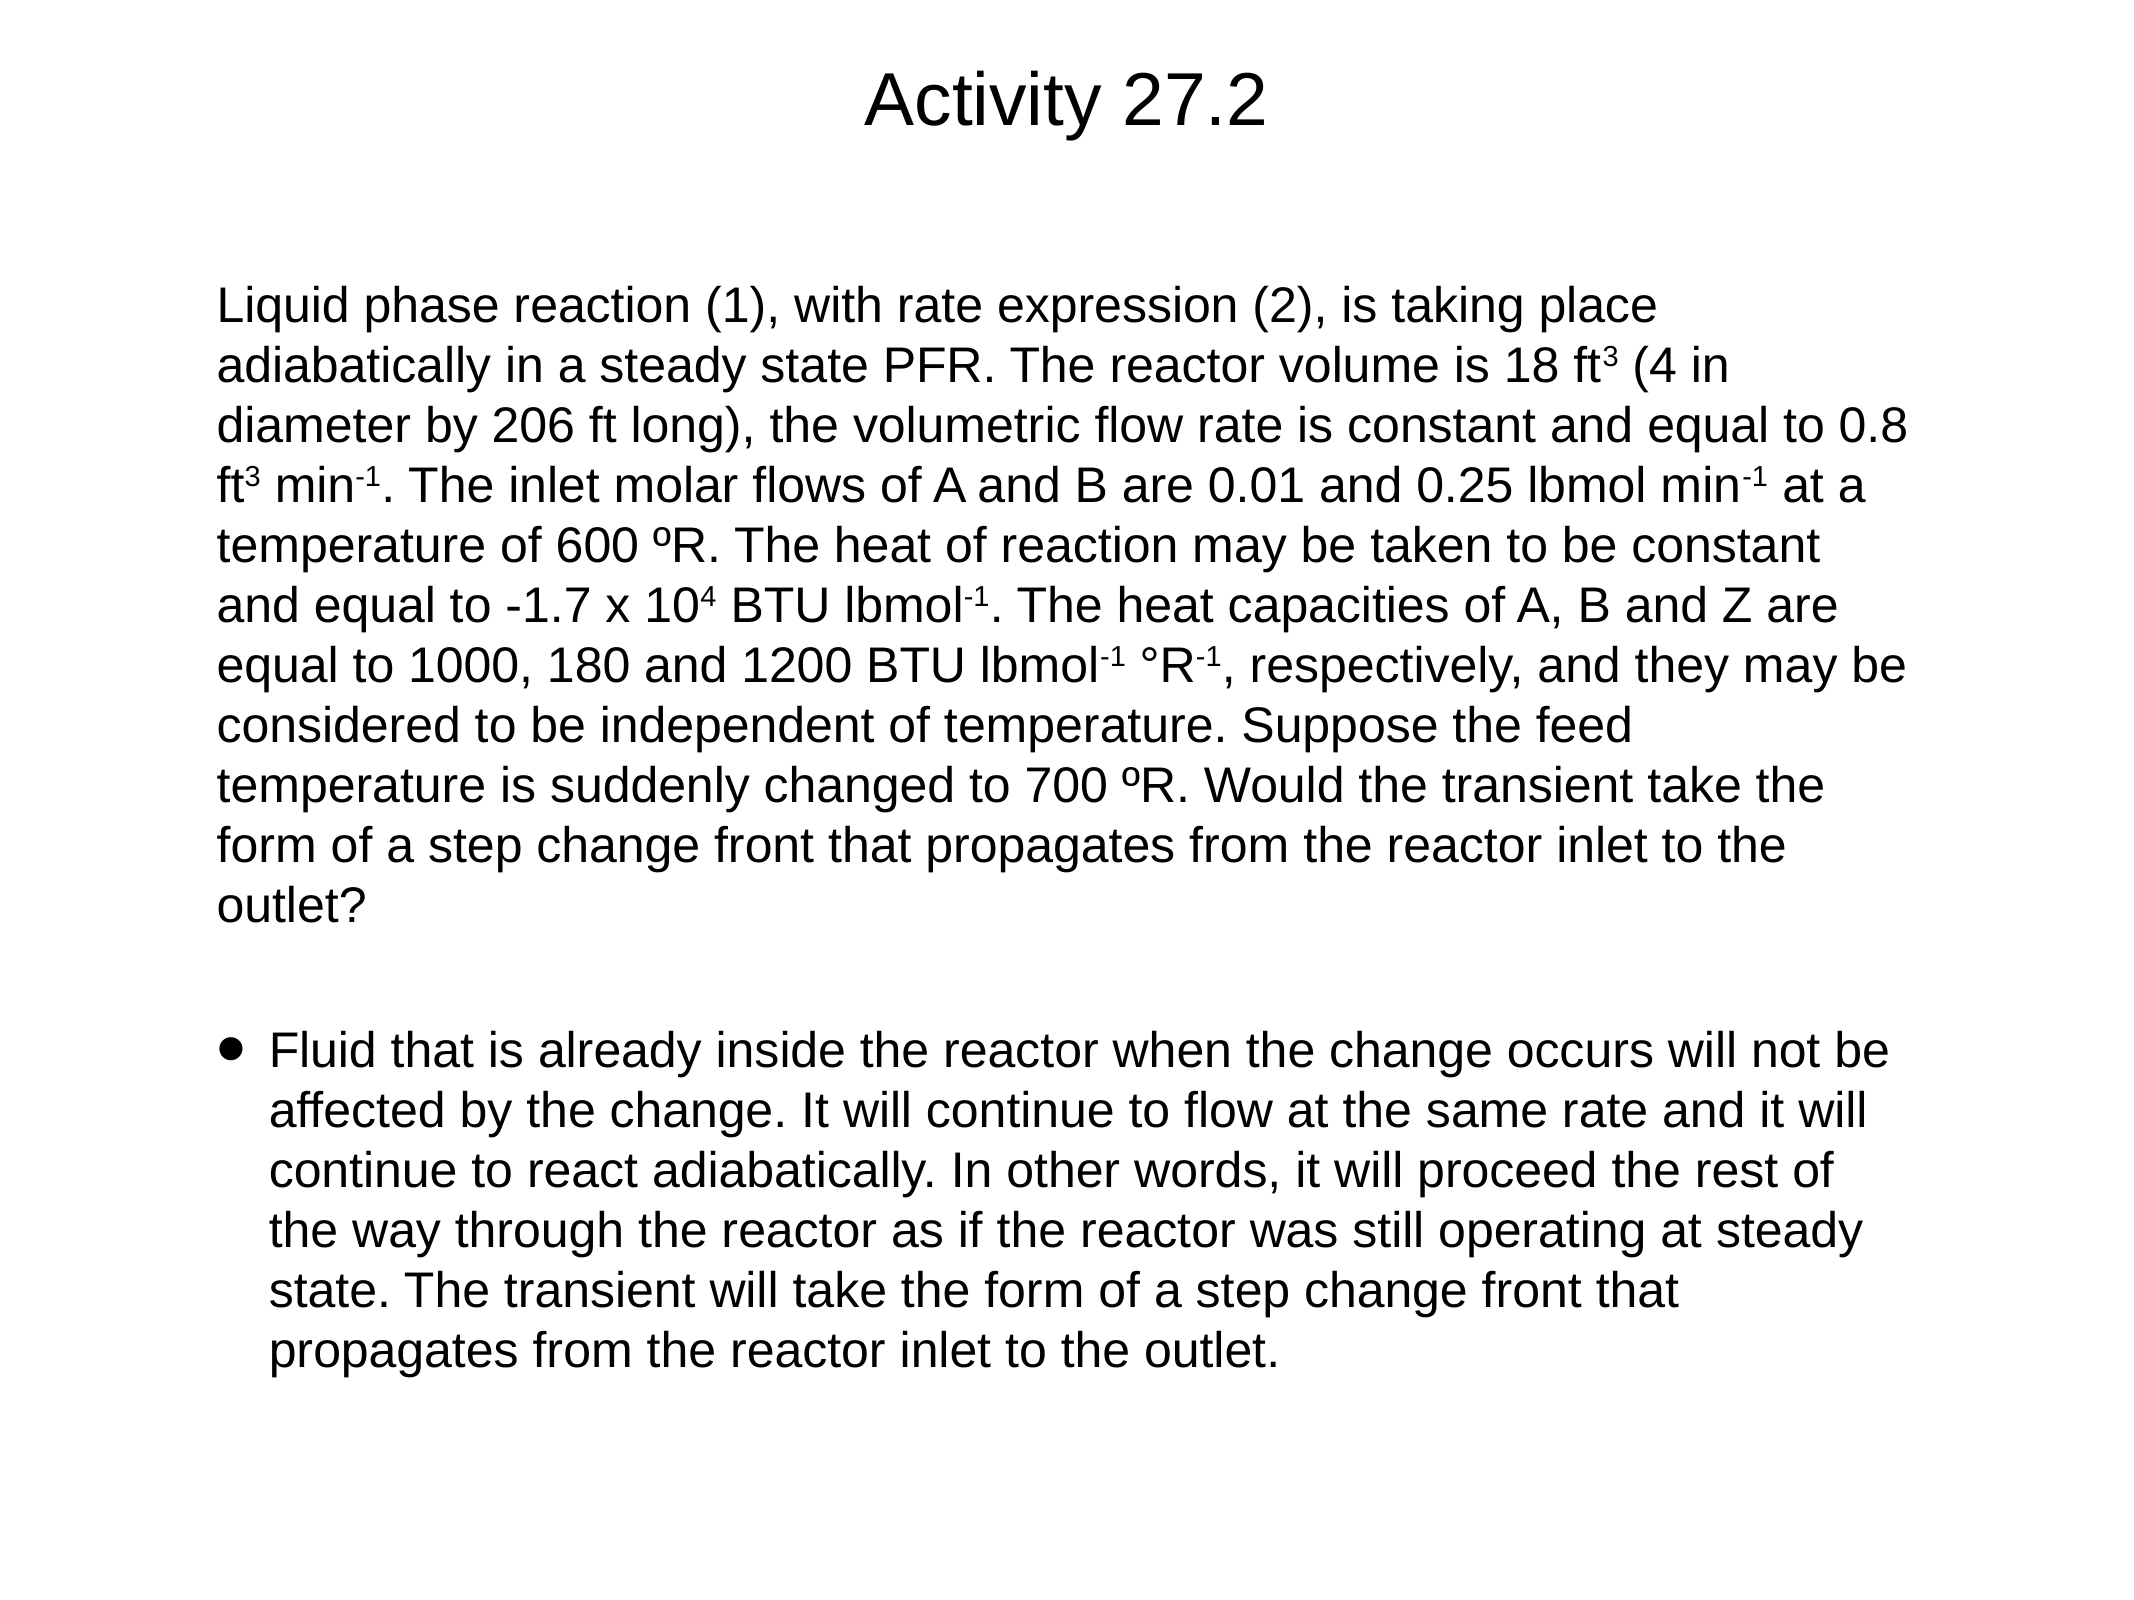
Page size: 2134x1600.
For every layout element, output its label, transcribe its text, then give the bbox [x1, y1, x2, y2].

list Liquid phase reaction (1), with rate expression (2), is taking place adiabatically in a steady state PFR. The reactor volume is 18 ft3 (4 in diameter by 206 ft long), the volumetric flow rate is constant and equal to 0.8 ft3 min-1. The inlet molar flows of A and B are 0.01 and 0.25 lbmol min-1 at a temperature of 600 ºR. The heat of reaction may be taken to be constant and equal to -1.7 x 104 BTU lbmol-1. The heat capacities of A, B and Z are equal to 1000, 180 and 1200 BTU lbmol-1 °R-1, respectively, and they may be considered to be independent of temperature. Suppose the feed temperature is suddenly changed to 700 ºR. Would the transient take the form of a step change front that propagates from the reactor inlet to the outlet? Fluid that is already inside the reactor when the change occurs will not be affected by the change. It will continue to flow at the same rate and it will continue to react adiabatically. In other words, it will proceed the rest of the way through the reactor as if the reactor was still operating at steady state. The transient will take the form of a step change front that propagates from the reactor inlet to the outlet. [208, 264, 1925, 1463]
title Activity 27.2 [208, 41, 1925, 250]
